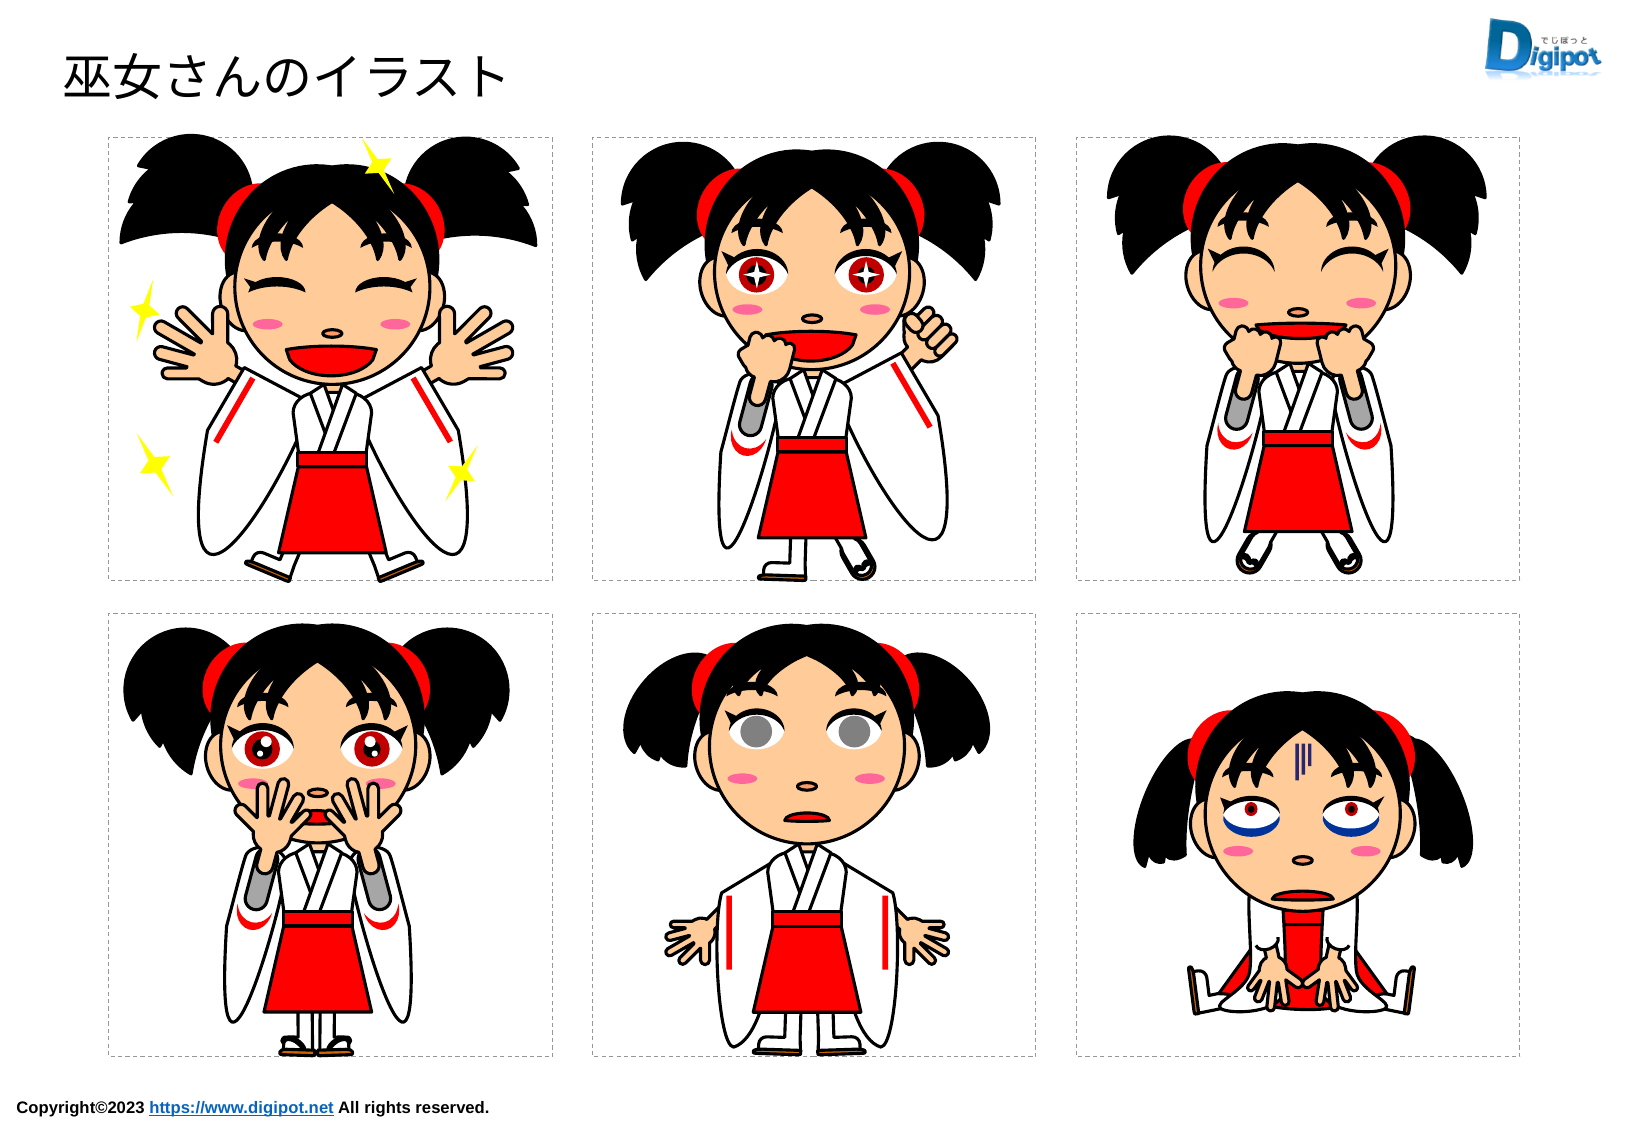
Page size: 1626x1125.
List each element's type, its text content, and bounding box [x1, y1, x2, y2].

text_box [622, 143, 1000, 581]
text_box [1108, 137, 1486, 575]
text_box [636, 625, 977, 1055]
picture [1485, 18, 1602, 82]
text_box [128, 625, 505, 1056]
text_box 巫女さんのイラスト [48, 38, 527, 113]
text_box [126, 133, 531, 574]
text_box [1145, 692, 1462, 1015]
